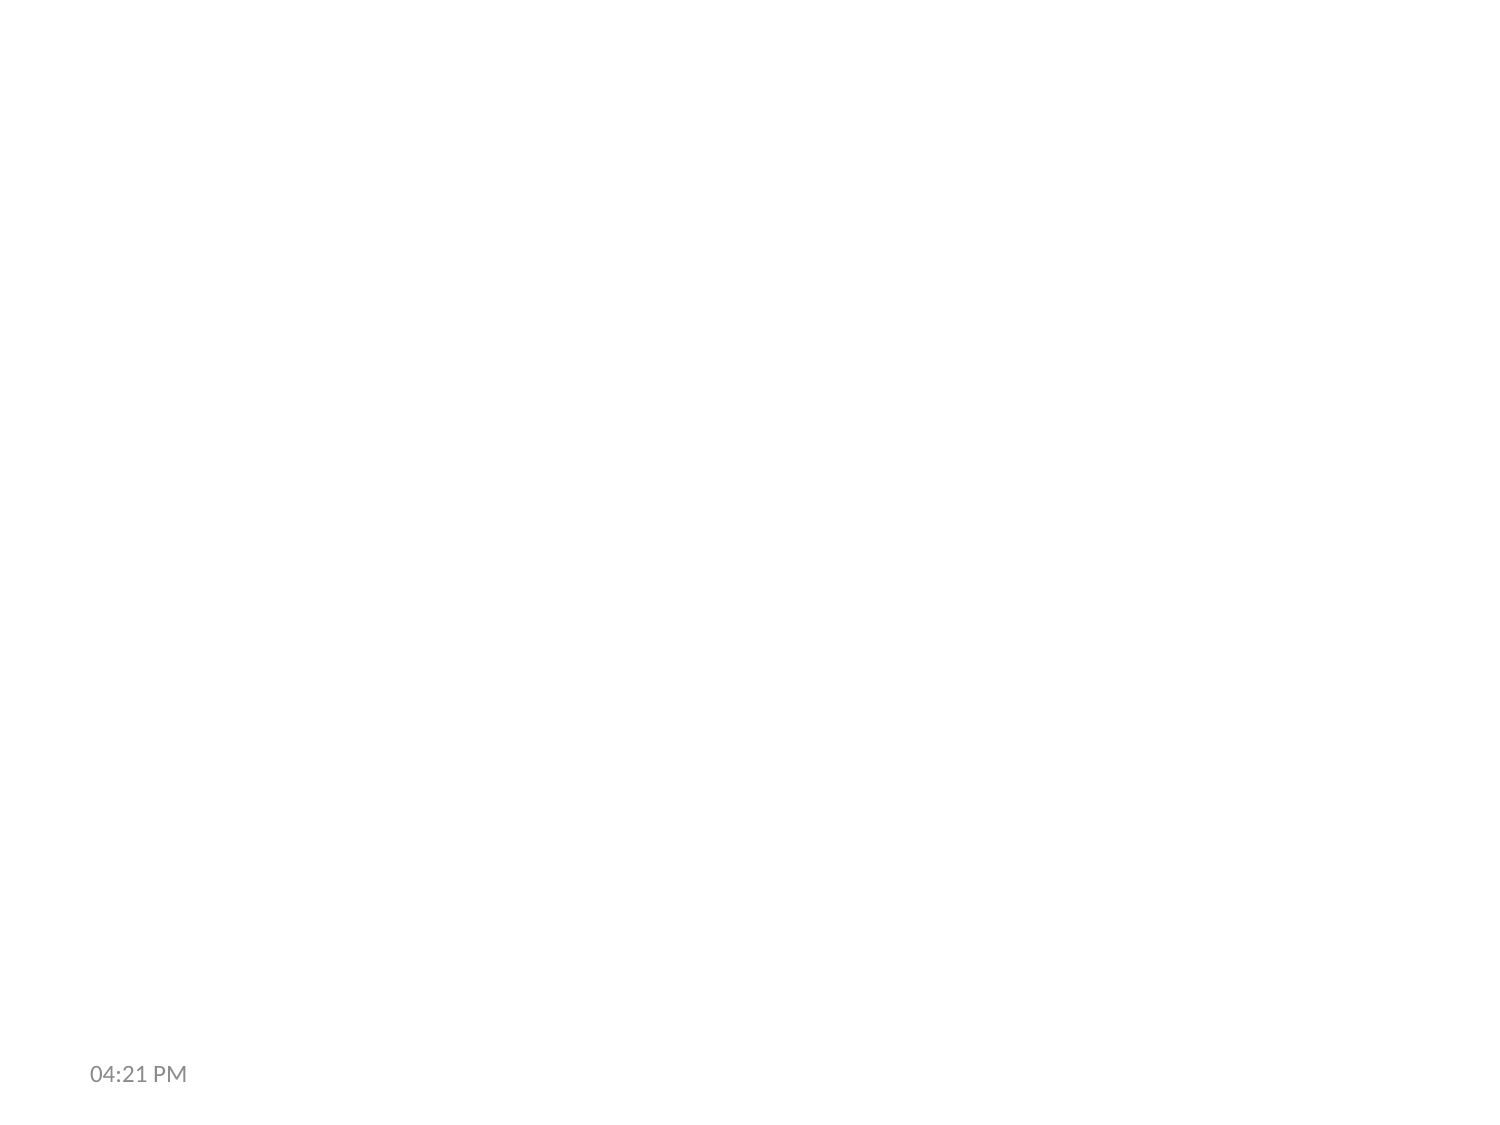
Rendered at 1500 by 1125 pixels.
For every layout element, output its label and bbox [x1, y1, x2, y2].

slide_number [75, 1042, 425, 1103]
